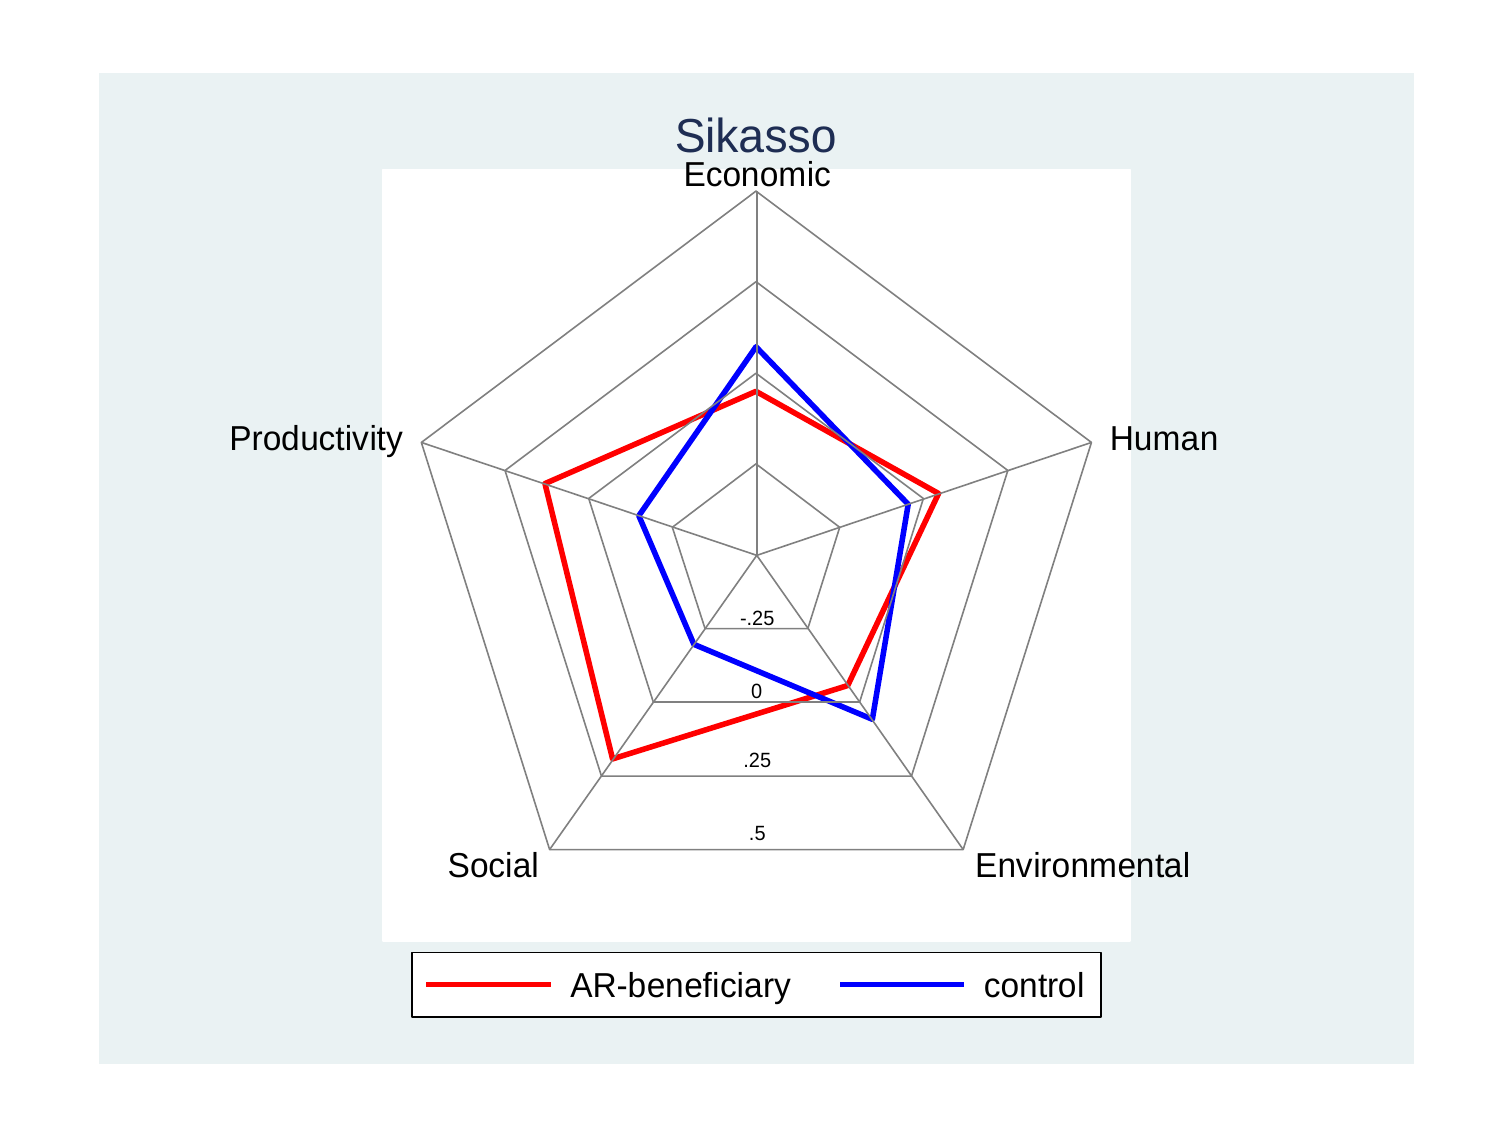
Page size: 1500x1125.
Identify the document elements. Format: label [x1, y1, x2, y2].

picture [87, 62, 1426, 1076]
